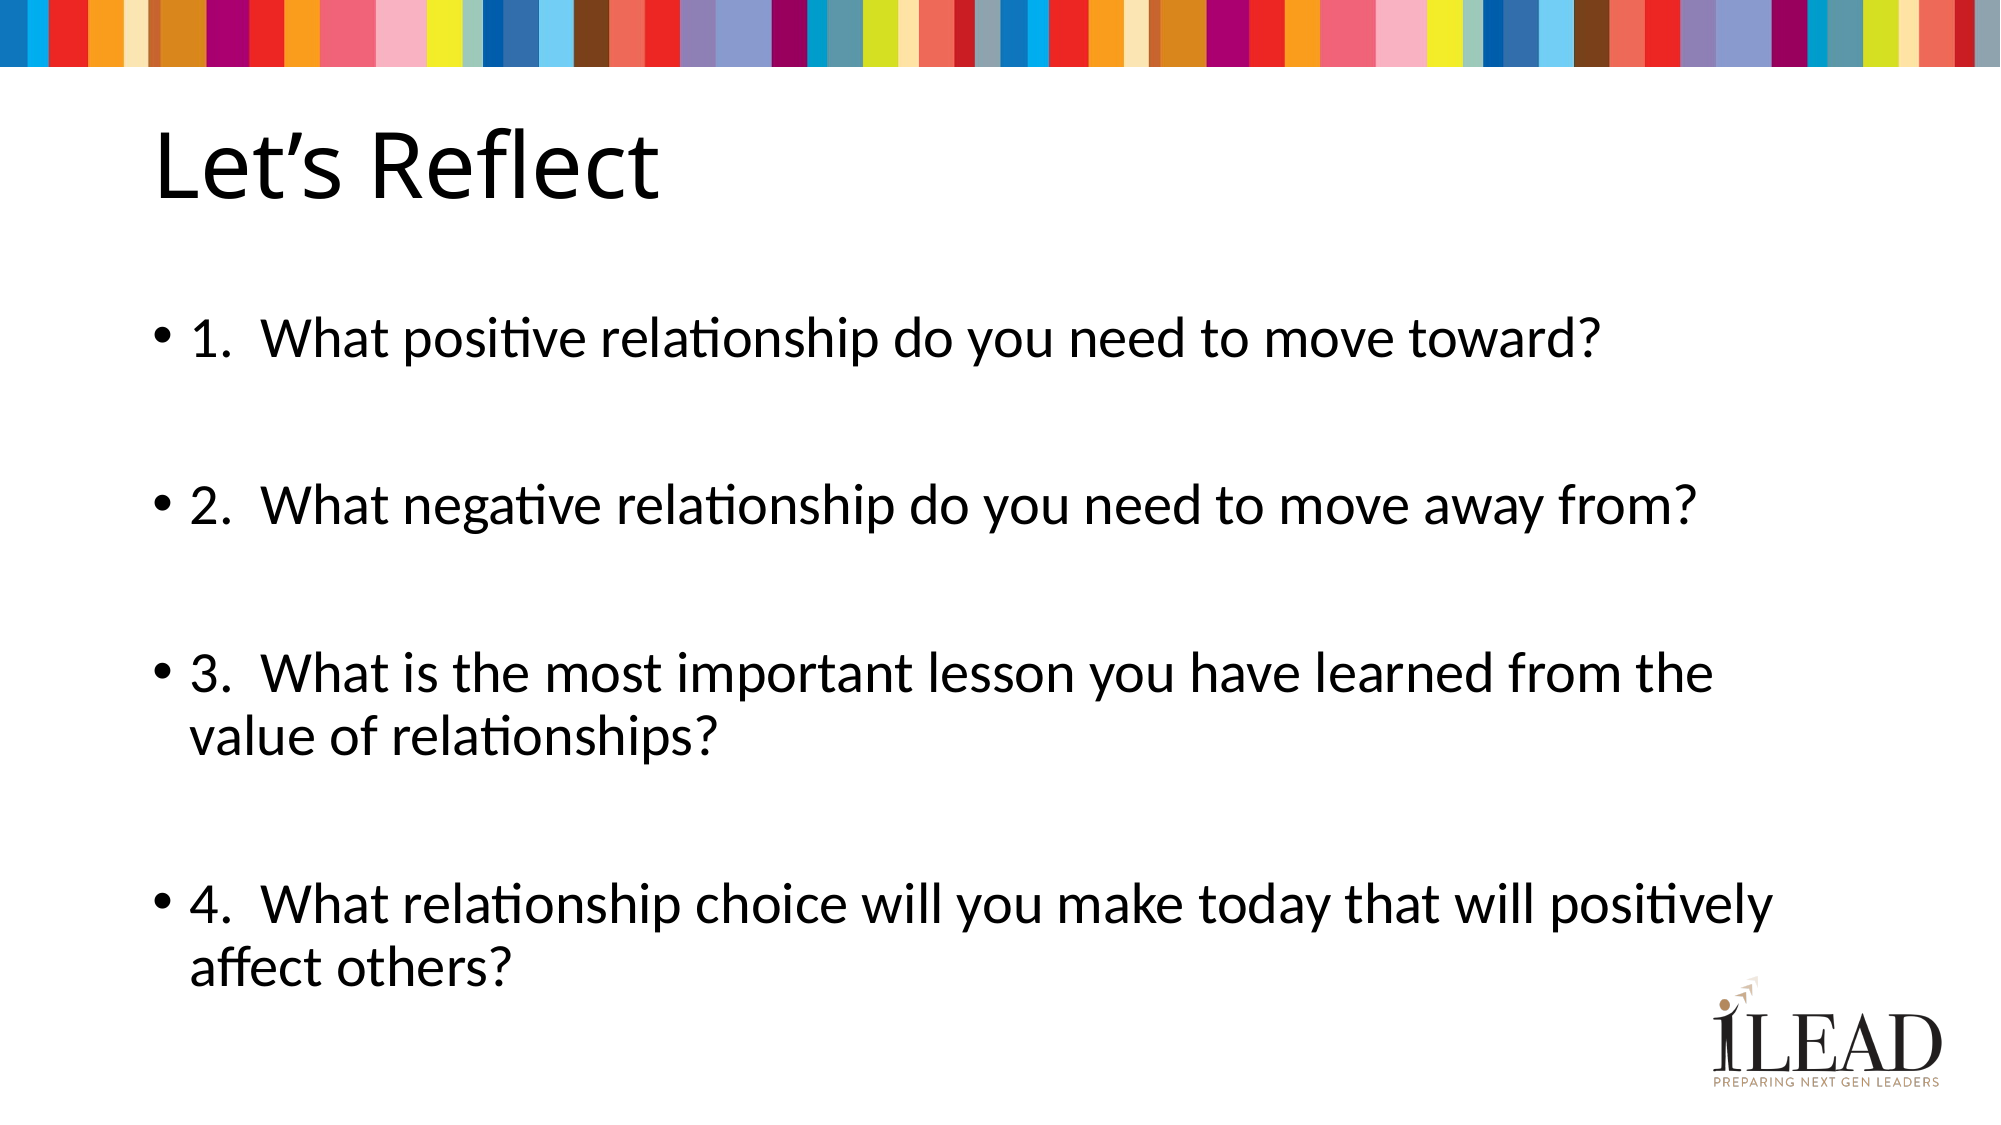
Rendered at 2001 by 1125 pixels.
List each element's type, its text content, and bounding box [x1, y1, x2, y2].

picture [828, 0, 1026, 67]
picture [1048, 0, 1808, 67]
title Let’s Reflect [137, 67, 1863, 278]
picture [1828, 0, 2000, 67]
picture [0, 0, 26, 67]
picture [1709, 972, 1945, 1091]
list 1. What positive relationship do you need to move toward? 2. What negative relationship do you need to move away from? 3. What is the most important lesson you have learned from the value of relationships? 4. What relationship choice will you make today that will positively affect others? [137, 299, 1863, 1014]
picture [48, 0, 808, 67]
